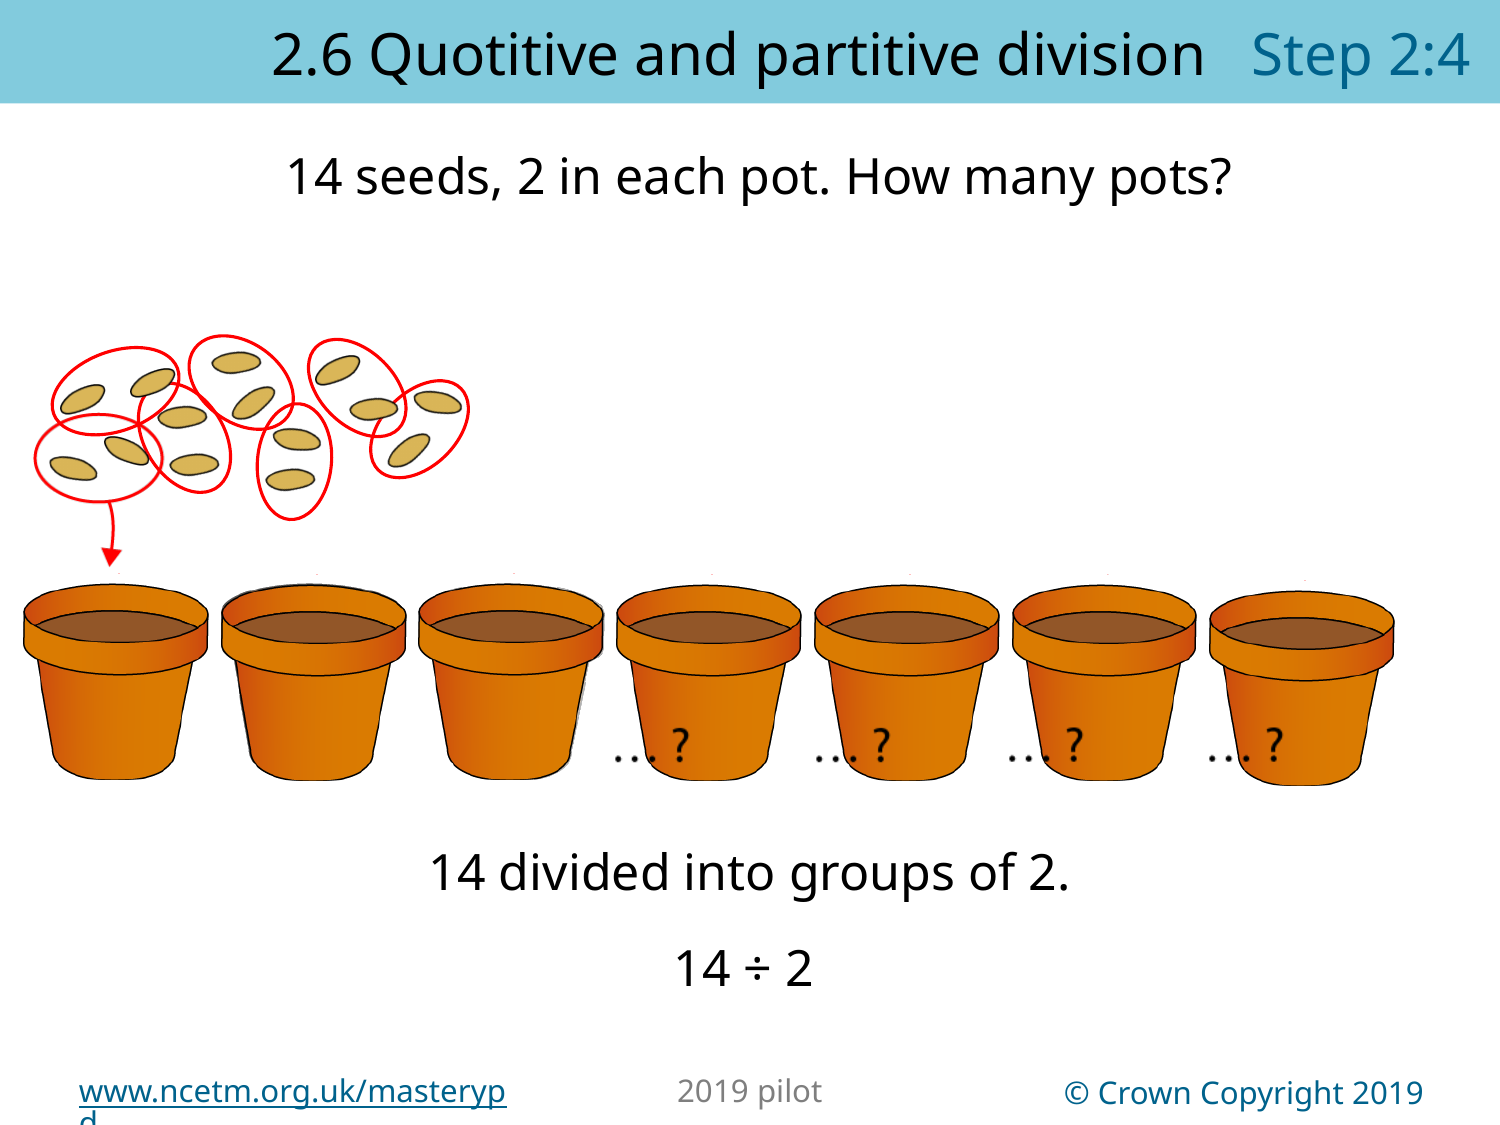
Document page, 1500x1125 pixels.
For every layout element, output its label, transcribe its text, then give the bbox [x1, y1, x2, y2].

text_box [257, 426, 272, 495]
text_box 14 divided into groups of 2. [414, 832, 1086, 908]
text_box 14 ÷ 2 [658, 928, 842, 1004]
picture [210, 339, 277, 429]
text_box [59, 347, 178, 410]
picture [129, 368, 176, 399]
text_box [309, 339, 404, 396]
text_box [180, 384, 195, 399]
picture [386, 424, 432, 476]
text_box [362, 433, 373, 437]
text_box [314, 392, 348, 427]
picture [272, 419, 322, 460]
picture [413, 383, 463, 422]
text_box [139, 406, 154, 410]
picture [314, 355, 361, 386]
picture [349, 386, 400, 433]
text_box [189, 335, 246, 420]
text_box [398, 387, 469, 464]
picture [264, 456, 317, 503]
text_box [196, 410, 231, 493]
text_box [370, 433, 410, 478]
list 2.6 Quotitive and partitive division Step 2:4 [0, 0, 1500, 104]
text_box [264, 403, 332, 520]
text_box [262, 348, 294, 408]
picture [23, 384, 1420, 878]
text_box 14 seeds, 2 in each pot. How many pots? [271, 136, 1249, 212]
text_box [417, 380, 453, 386]
